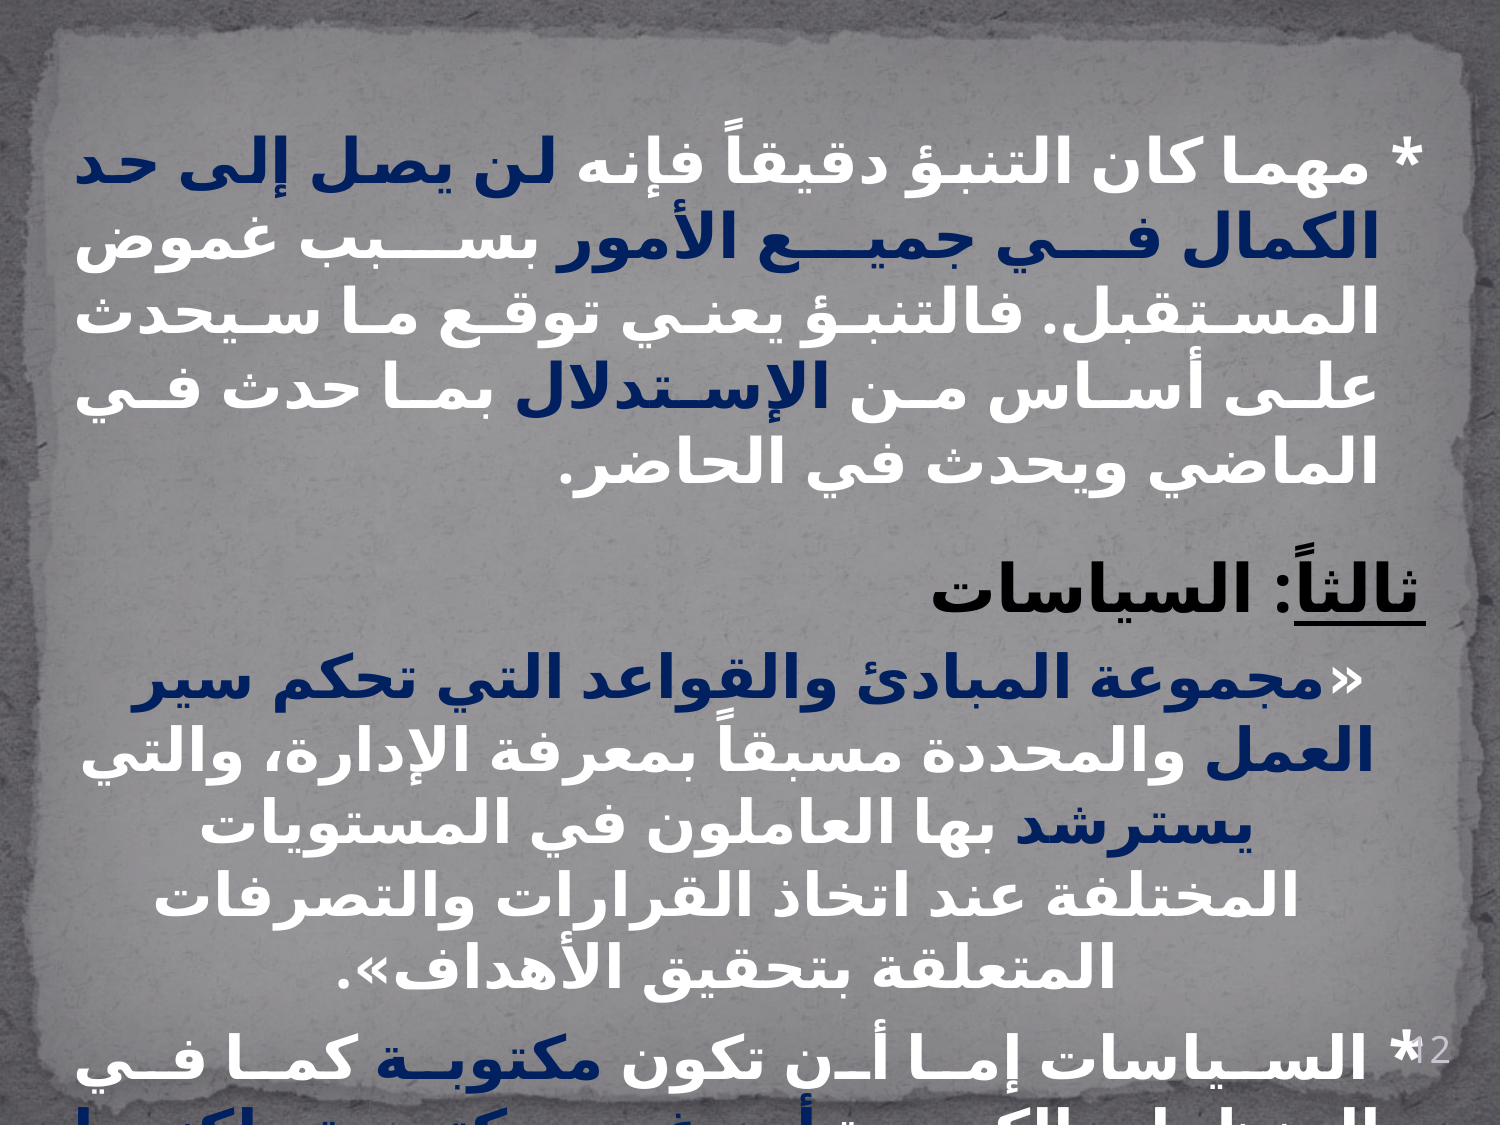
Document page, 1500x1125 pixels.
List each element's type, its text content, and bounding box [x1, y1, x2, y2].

slide_number 12 [1379, 1014, 1480, 1089]
list * مهما كان التنبؤ دقيقاً فإنه لن يصل إلى حد الكمال في جميع الأمور بسبب غموض المستقبل. فالتنبؤ يعني توقع ما سيحدث على أساس من الإستدلال بما حدث في الماضي ويحدث في الحاضر. ثالثاً: السياسات «مجموعة المبادئ والقواعد التي تحكم سير العمل والمحددة مسبقاً بمعرفة الإدارة، والتي يسترشد بها العاملون في المستويات المختلفة عند اتخاذ القرارات والتصرفات المتعلقة بتحقيق الأهداف». * السياسات إما أن تكون مكتوبة كما في المنظمات الكبيرة أو غير مكتوبة ولكنها معروفة ضمناً للعاملين في المنظمة. والتخطيط غالباً ما يكون نتيجة التغير في السياسات أو نظم العمل أو الإجراءات. [58, 113, 1442, 997]
